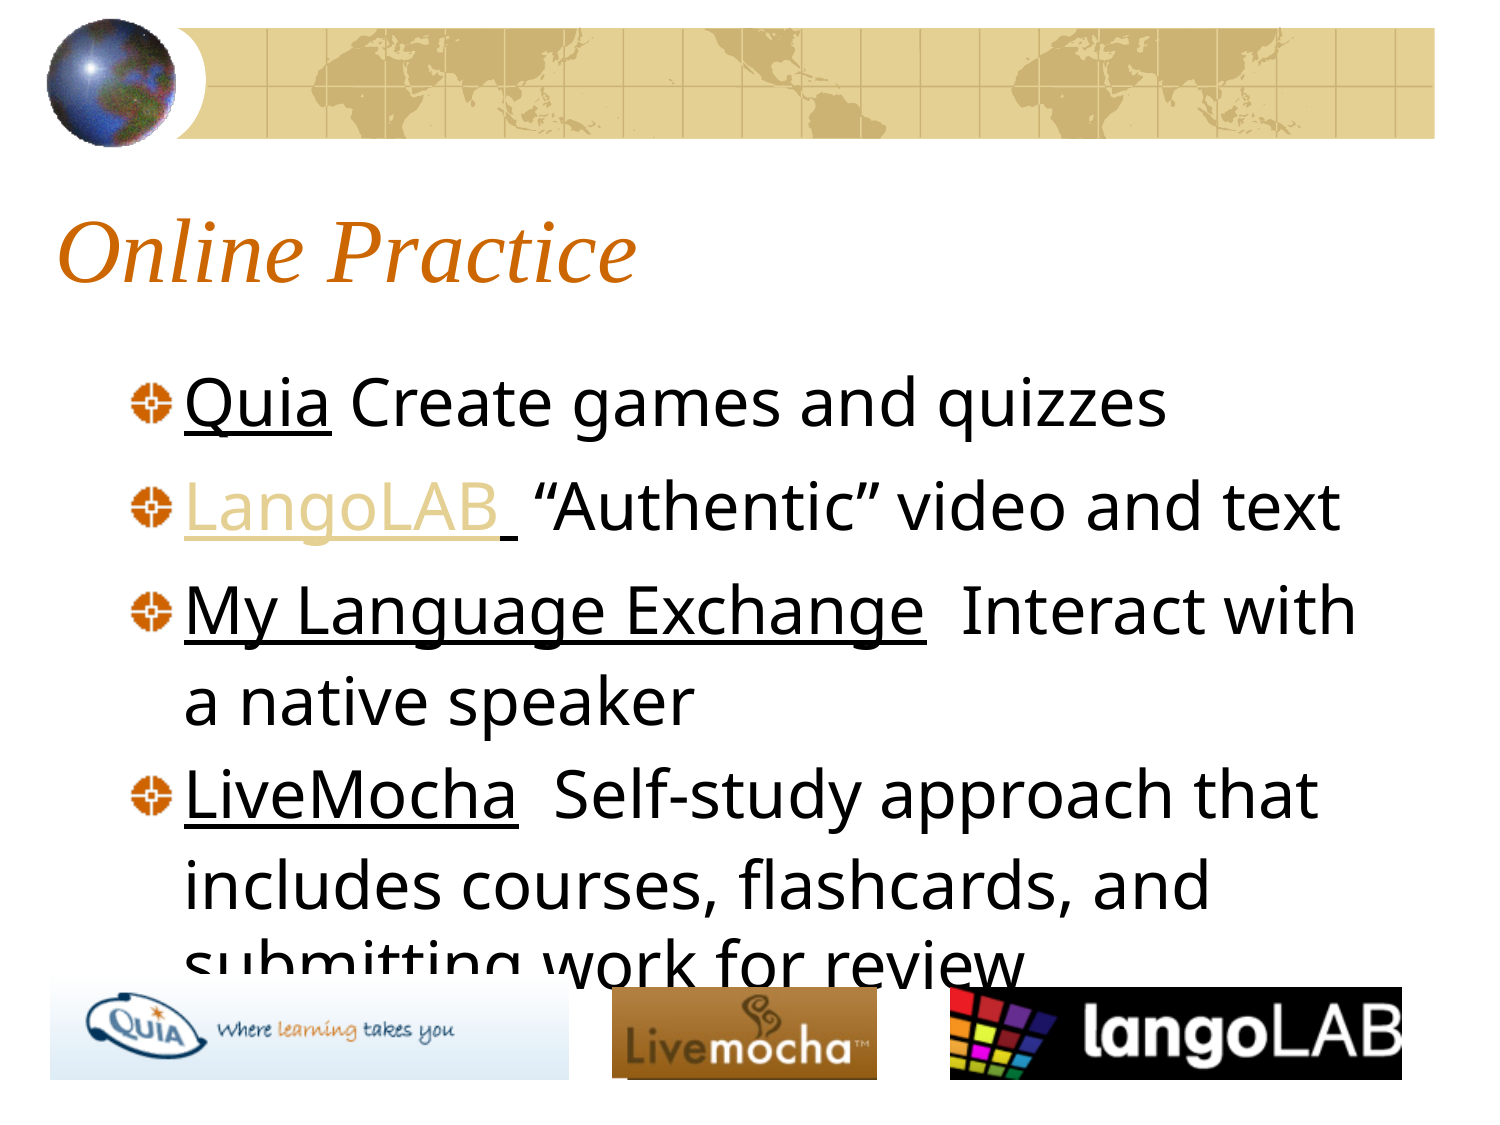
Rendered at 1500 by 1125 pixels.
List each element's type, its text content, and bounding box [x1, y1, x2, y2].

picture [49, 974, 569, 1080]
title Online Practice [40, 152, 1316, 341]
list Quia Create games and quizzes LangoLAB “Authentic” video and text My Language Exchange Interact with a native speaker LiveMocha Self-study approach that includes courses, flashcards, and submitting work for review [112, 352, 1388, 1028]
picture [949, 987, 1402, 1080]
picture [127, 381, 175, 429]
picture [612, 987, 877, 1080]
picture [127, 485, 175, 533]
picture [127, 590, 175, 637]
picture [42, 14, 190, 151]
picture [127, 774, 175, 821]
